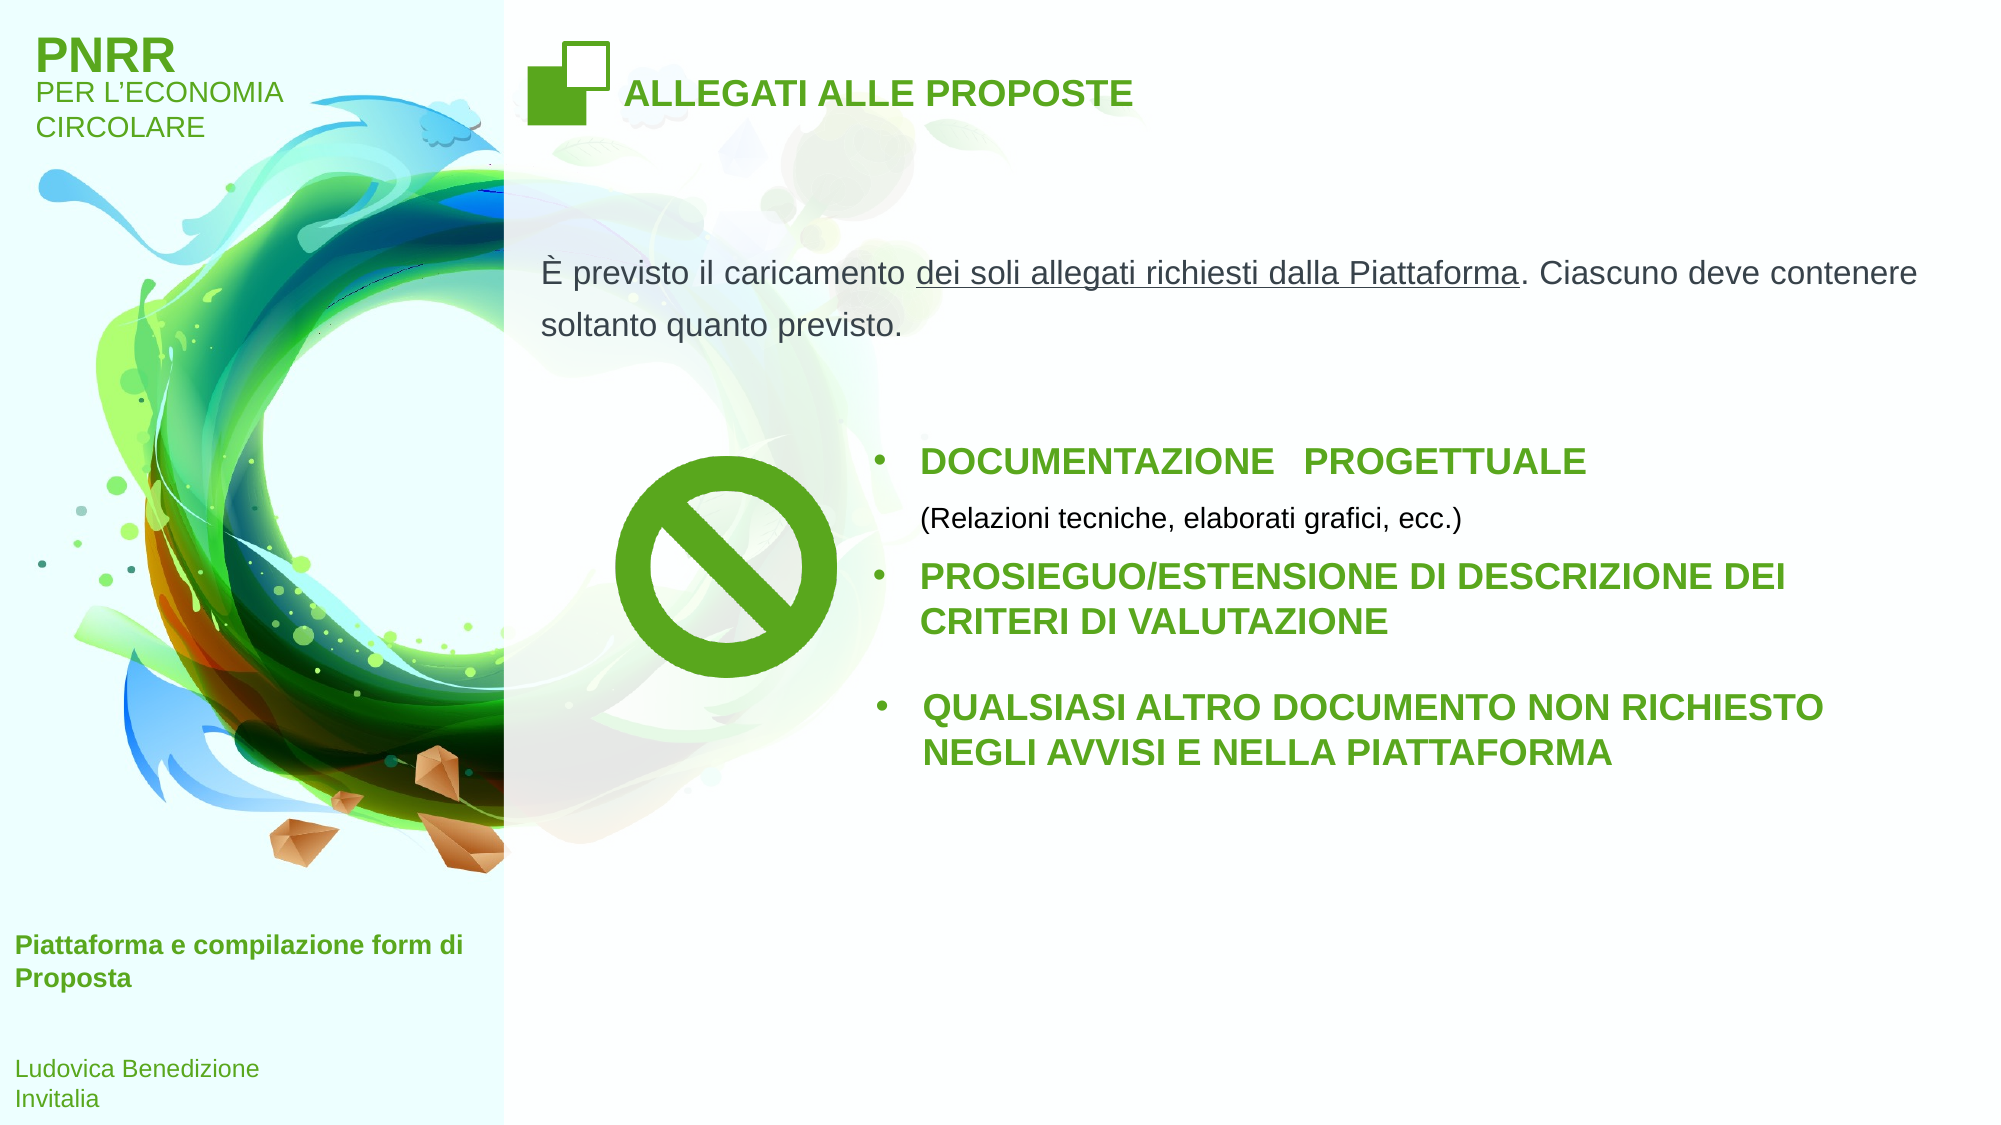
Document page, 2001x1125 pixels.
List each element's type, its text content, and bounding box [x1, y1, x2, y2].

picture [586, 426, 867, 707]
text_box È previsto il caricamento dei soli allegati richiesti dalla Piattaforma. Ciascuno deve contenere soltanto quanto previsto. [526, 231, 1934, 358]
text_box DOCUMENTAZIONE PROGETTUALE (Relazioni tecniche, elaborati grafici, ecc.) [858, 422, 1603, 480]
title ALLEGATI ALLE PROPOSTE [608, 61, 1726, 145]
text_box [526, 64, 589, 128]
picture [0, 0, 503, 1125]
text_box Piattaforma e compilazione form di Proposta Ludovica Benedizione Invitalia [0, 887, 498, 1120]
text_box [562, 41, 610, 91]
text_box QUALSIASI ALTRO DOCUMENTO NON RICHIESTO NEGLI AVVISI E NELLA PIATTAFORMA [860, 676, 1862, 781]
text_box PROSIEGUO/ESTENSIONE DI DESCRIZIONE DEI CRITERI DI VALUTAZIONE [871, 544, 1911, 645]
